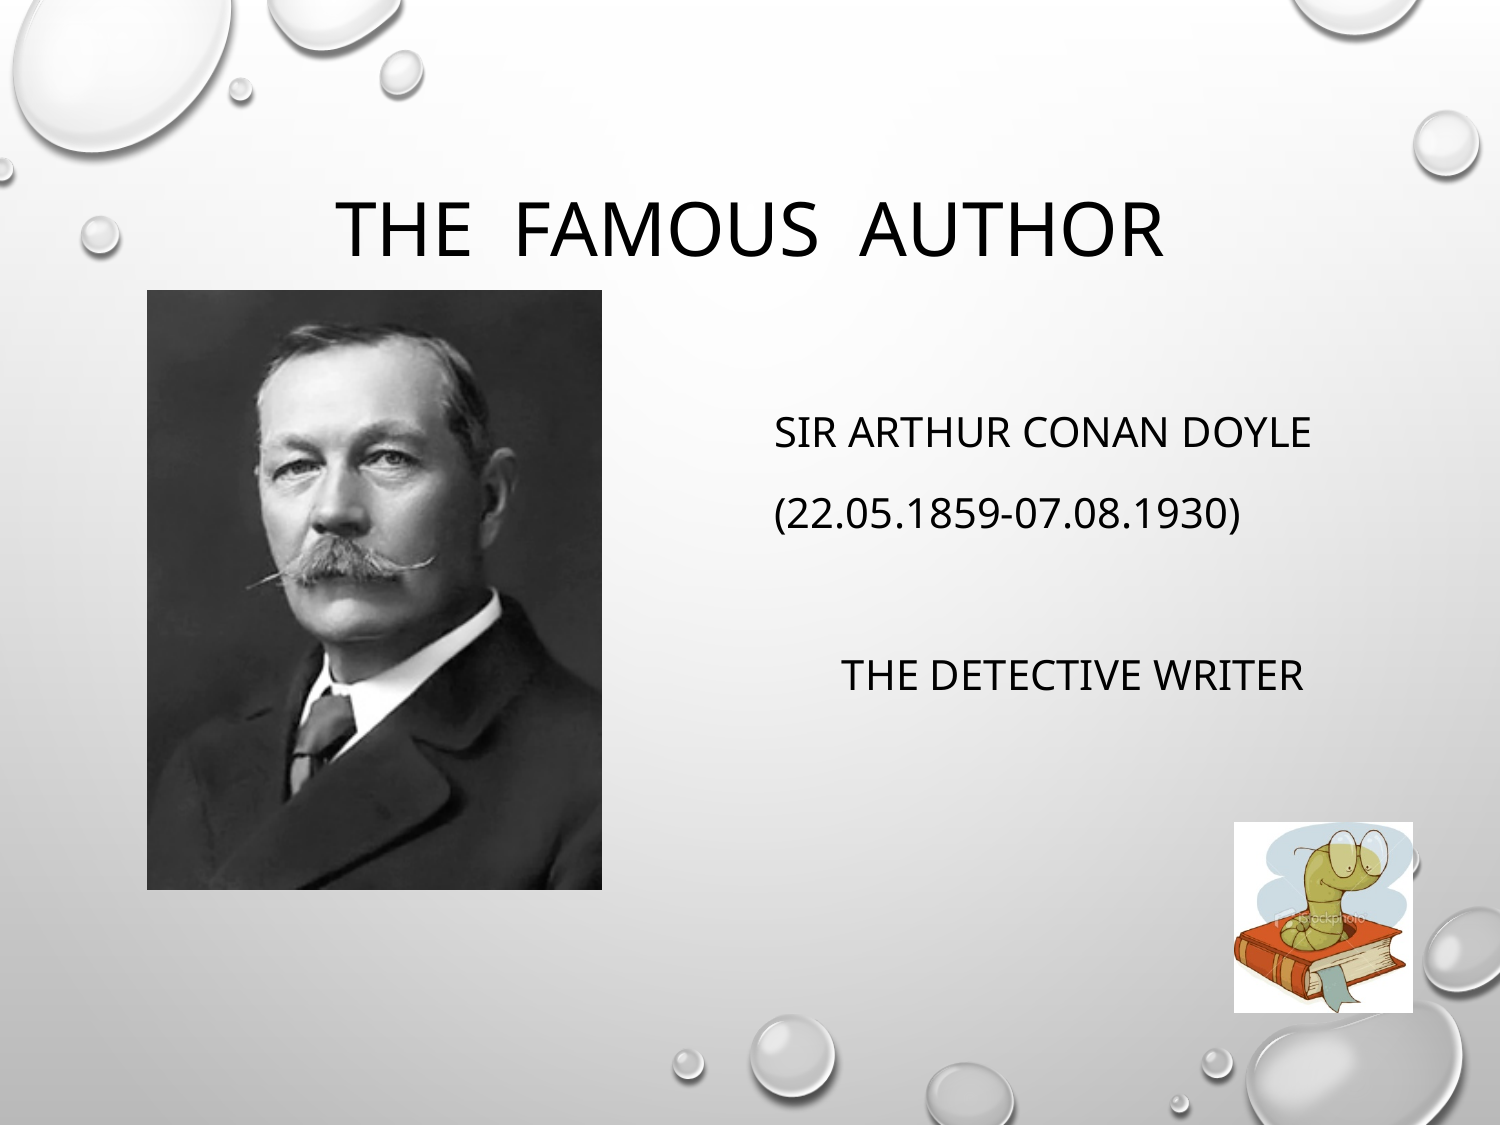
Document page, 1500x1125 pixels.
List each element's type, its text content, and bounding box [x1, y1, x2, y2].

list Sir Arthur Conan Doyle (22.05.1859-07.08.1930) The detective writer [759, 388, 1388, 950]
title THE FAMOUS AUTHOR [112, 101, 1388, 364]
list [147, 290, 602, 890]
picture [0, 0, 1500, 1125]
